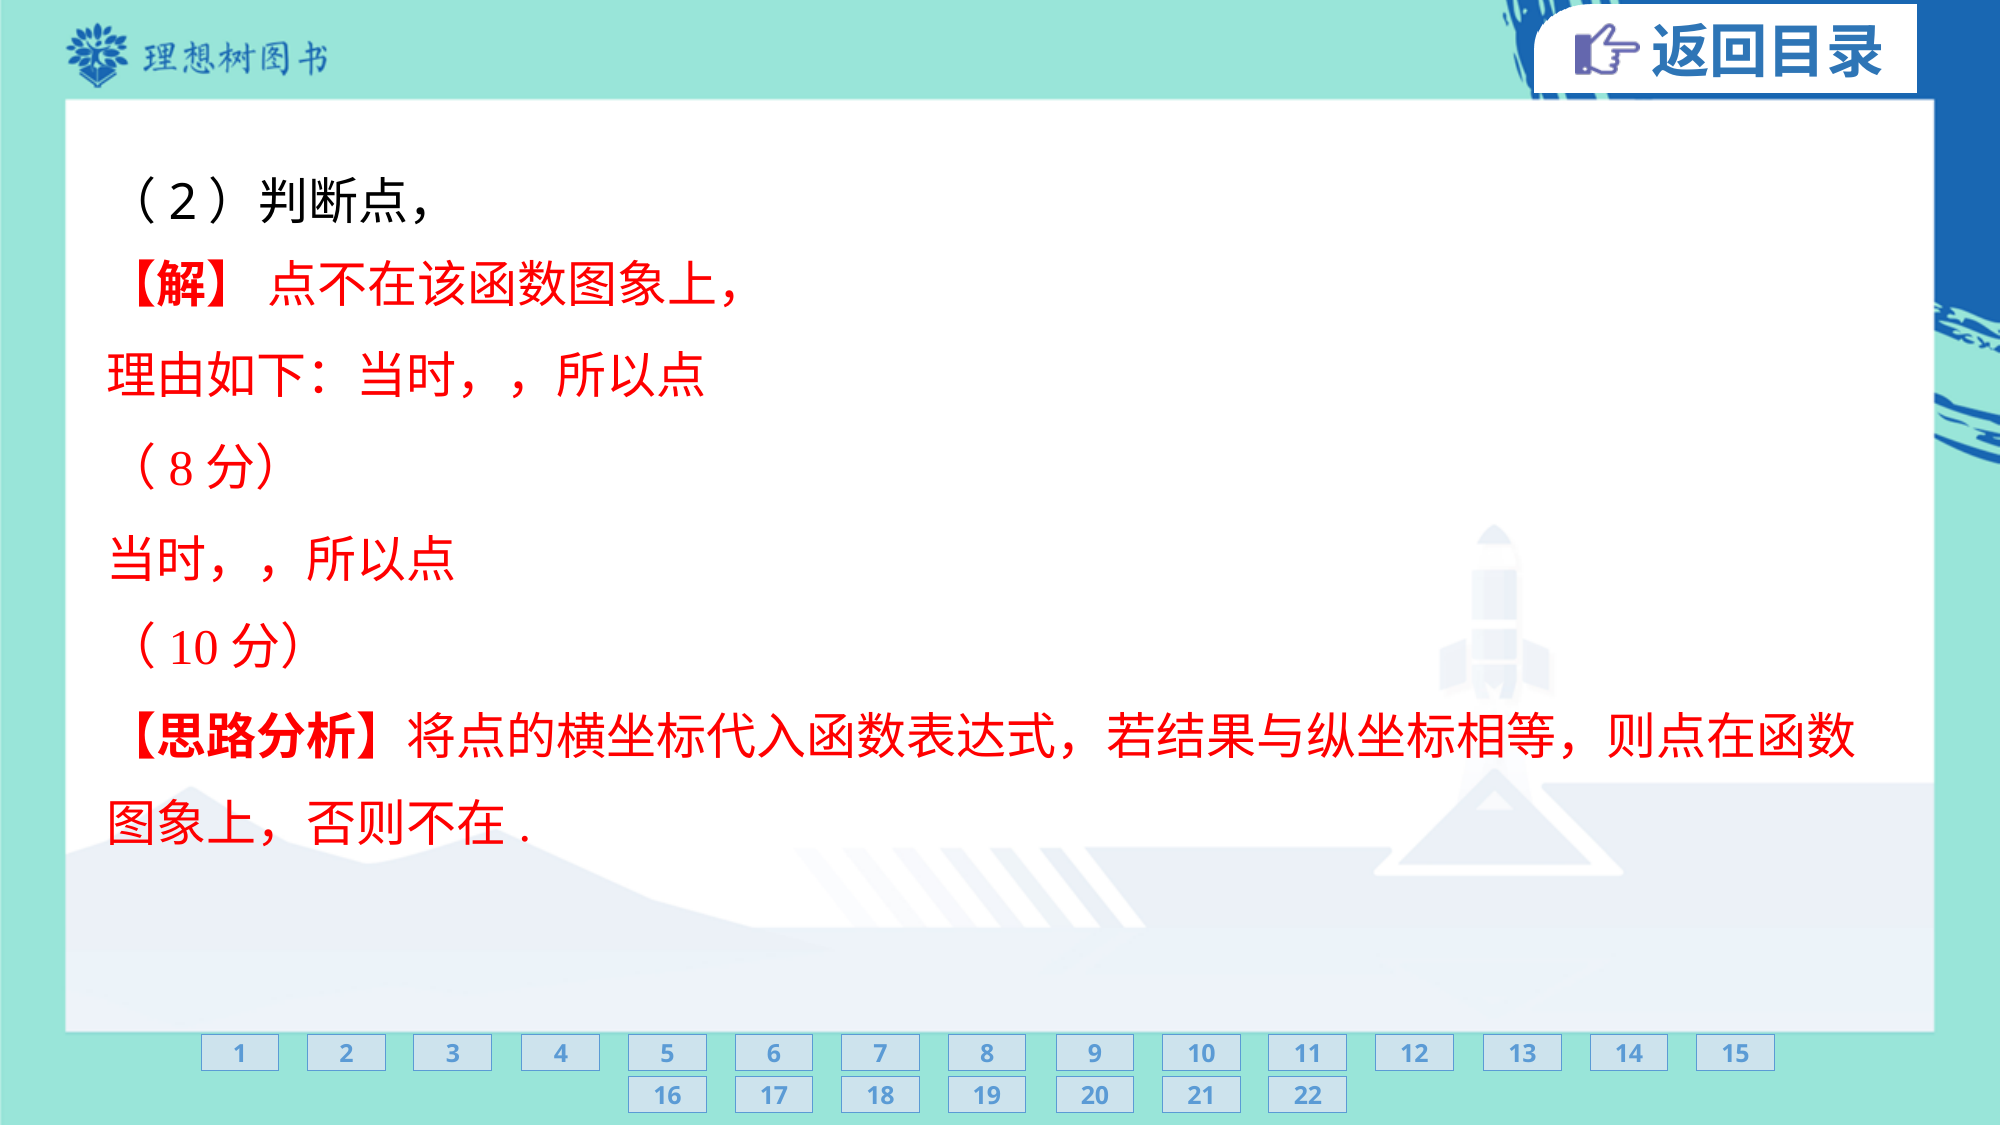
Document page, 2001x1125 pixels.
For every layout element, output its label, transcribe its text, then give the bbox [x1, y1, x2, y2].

text_box 【思路分析】将点的横坐标代入函数表达式，若结果与纵坐标相等，则点在函数 图象上，否则不在. [106, 672, 1895, 842]
picture [0, 0, 2000, 1125]
